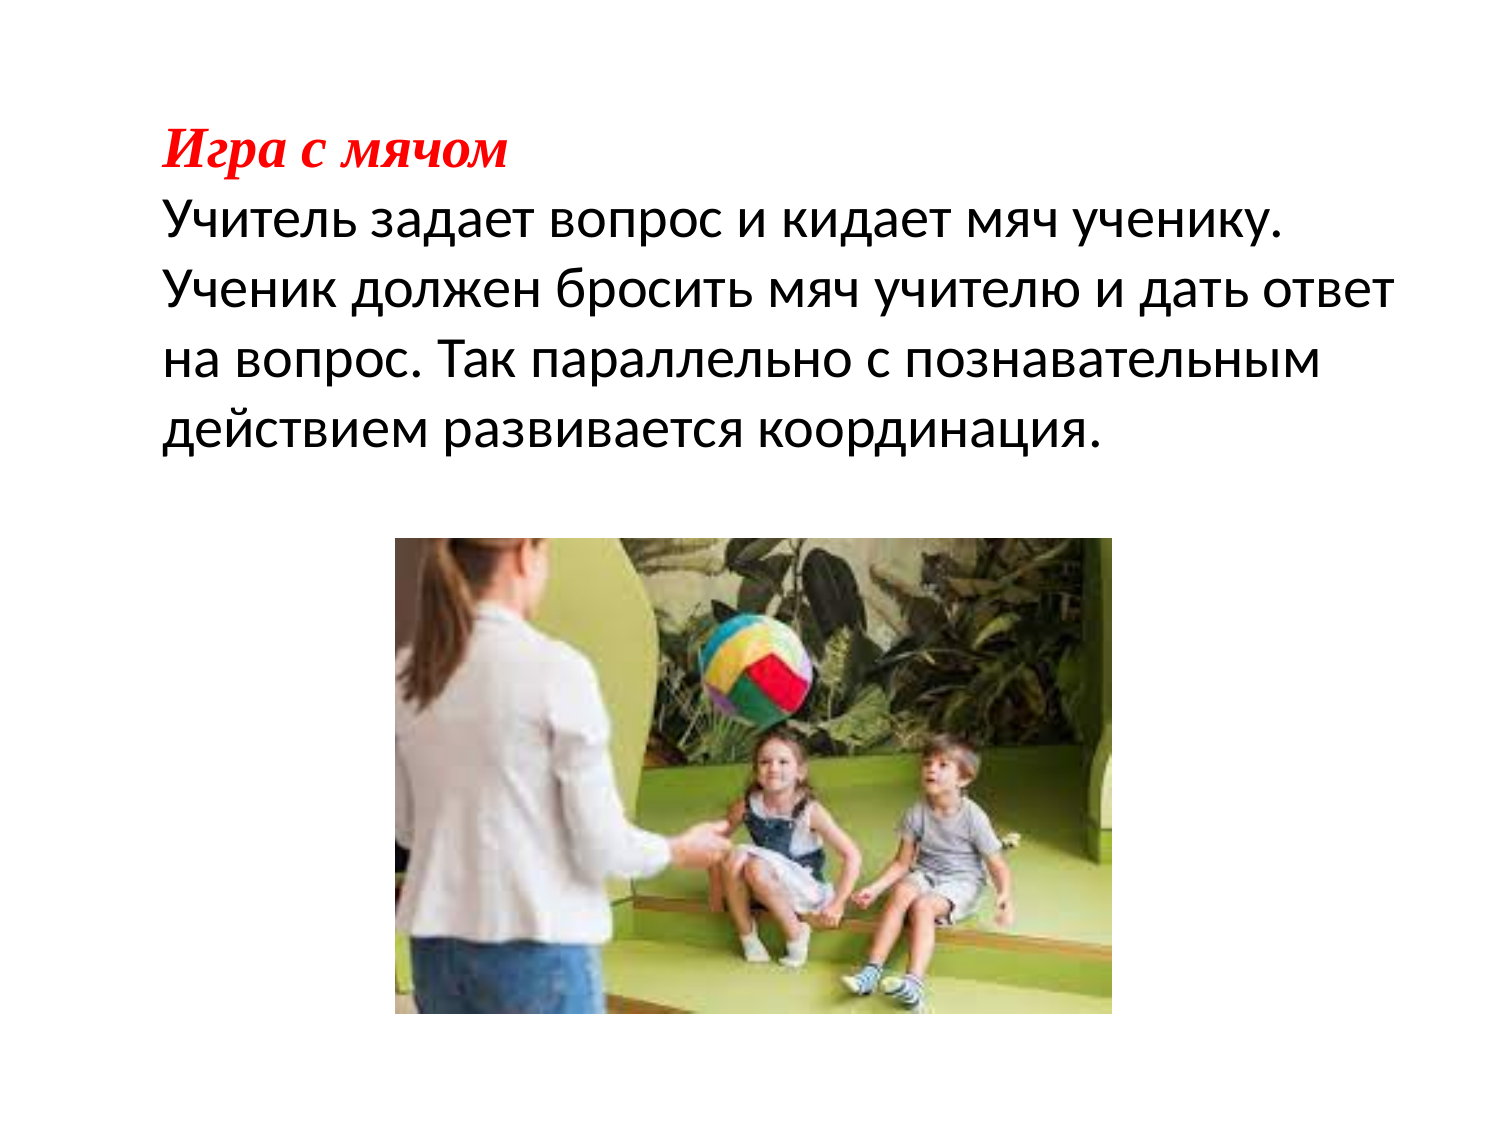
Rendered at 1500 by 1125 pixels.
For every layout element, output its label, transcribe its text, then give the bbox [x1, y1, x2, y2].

picture [395, 538, 1113, 1014]
text_box Игра с мячом Учитель задает вопрос и кидает мяч ученику. Ученик должен бросить мяч учителю и дать ответ на вопрос. Так параллельно с познавательным действием развивается координация. [147, 101, 1447, 467]
